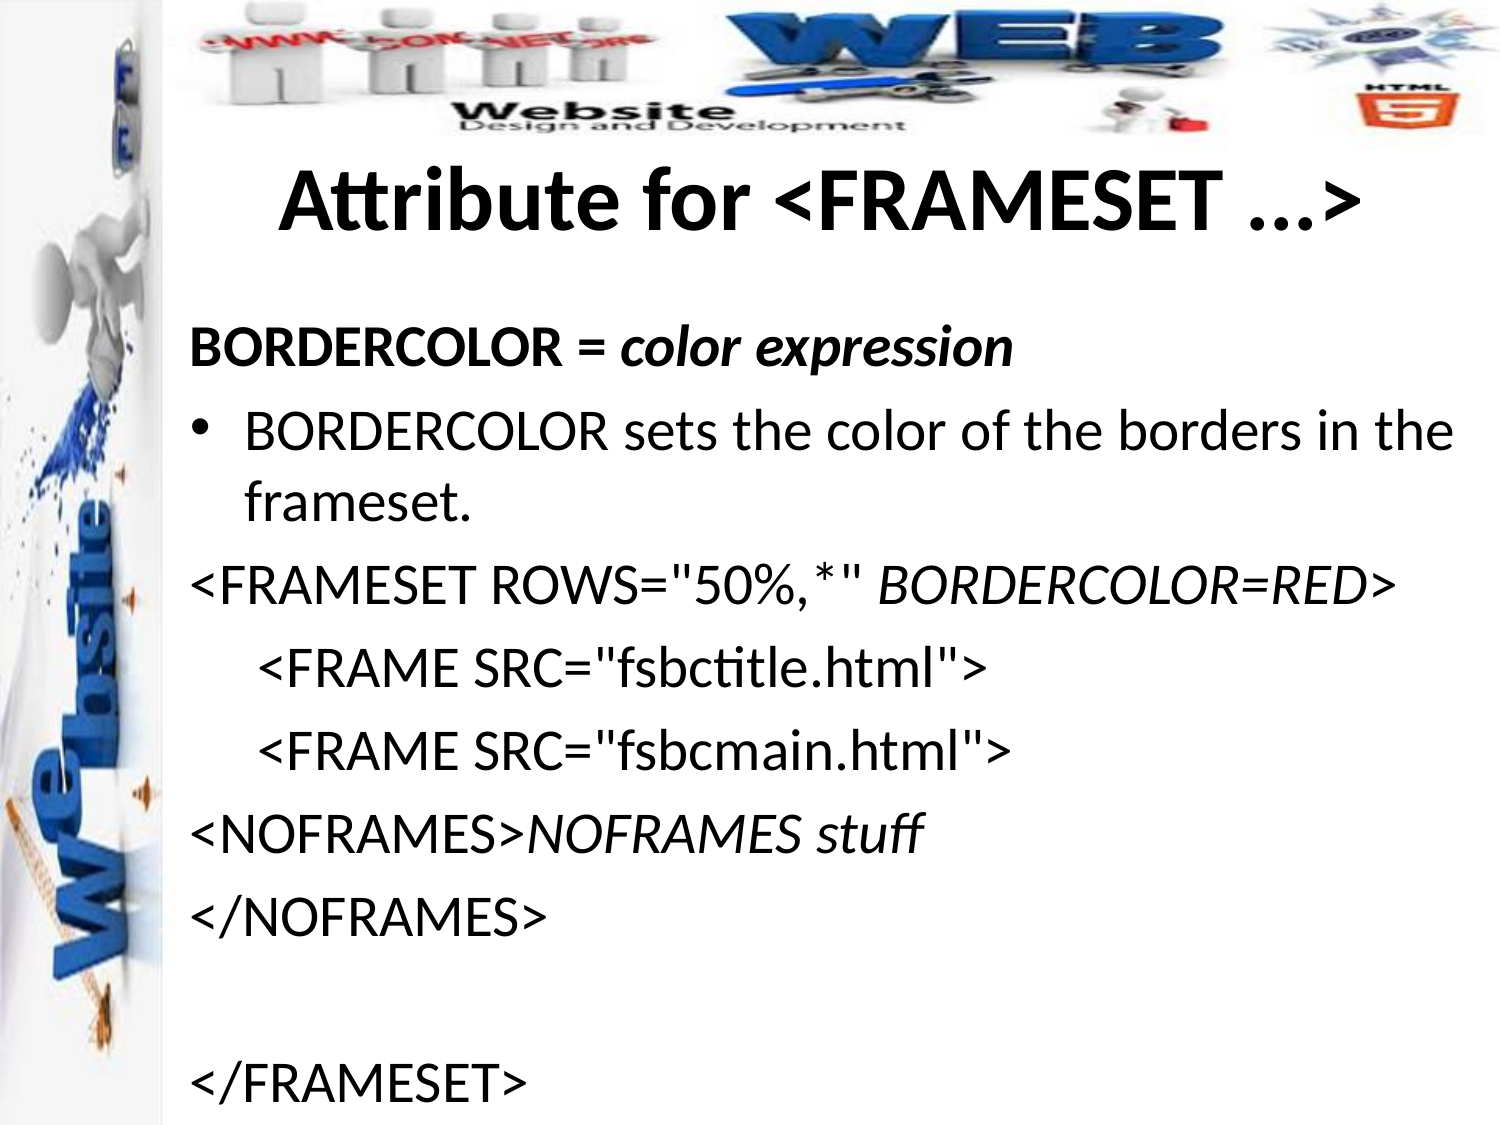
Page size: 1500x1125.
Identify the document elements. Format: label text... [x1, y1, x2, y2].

picture [0, 0, 1500, 1125]
list BORDERCOLOR = color expression BORDERCOLOR sets the color of the borders in the frameset. <FRAMESET ROWS="50%,*" BORDERCOLOR=RED> <FRAME SRC="fsbctitle.html"> <FRAME SRC="fsbcmain.html"> <NOFRAMES>NOFRAMES stuff </NOFRAMES> </FRAMESET> [174, 299, 1500, 1125]
title Attribute for <FRAMESET ...> [146, 99, 1497, 288]
